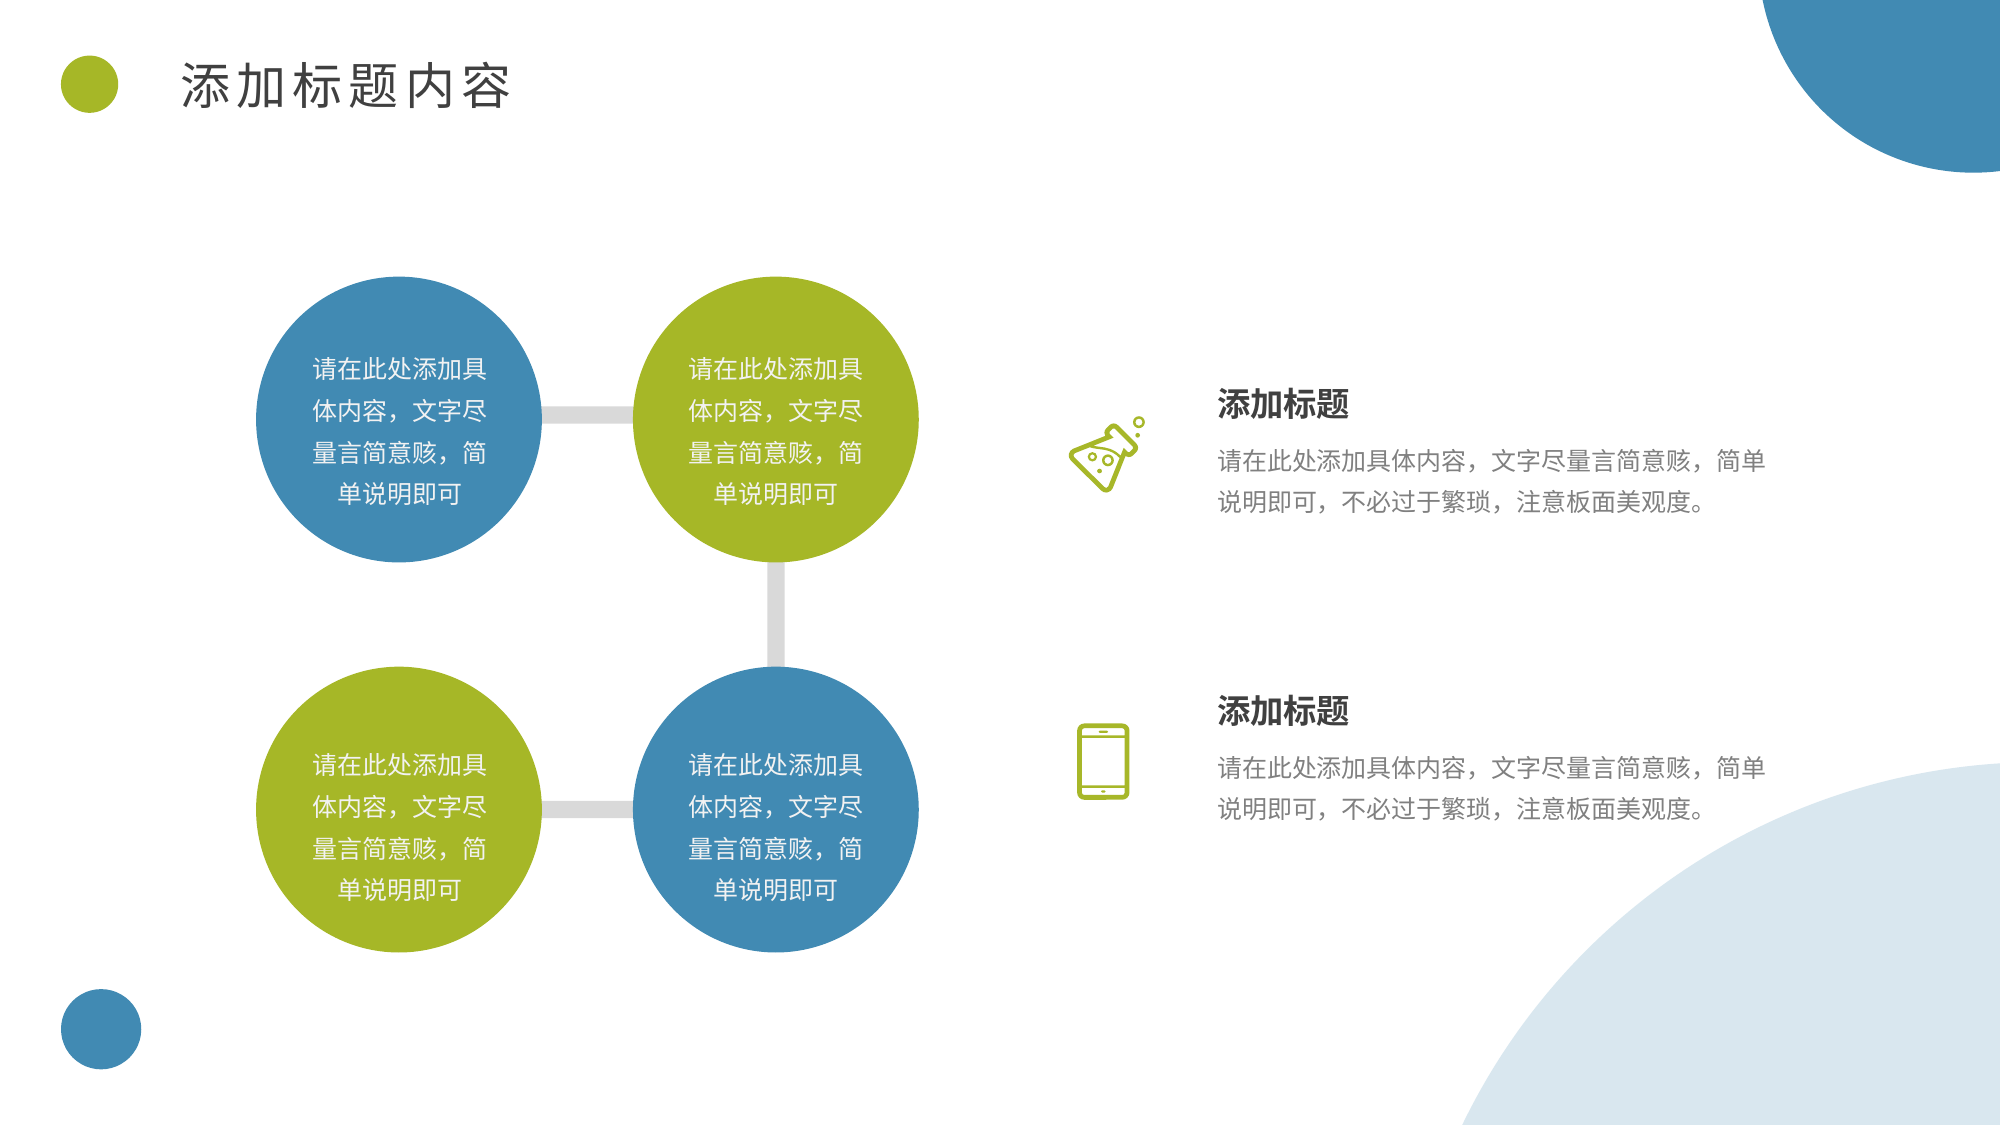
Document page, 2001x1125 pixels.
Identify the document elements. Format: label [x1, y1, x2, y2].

text_box [60, 0, 2000, 1125]
